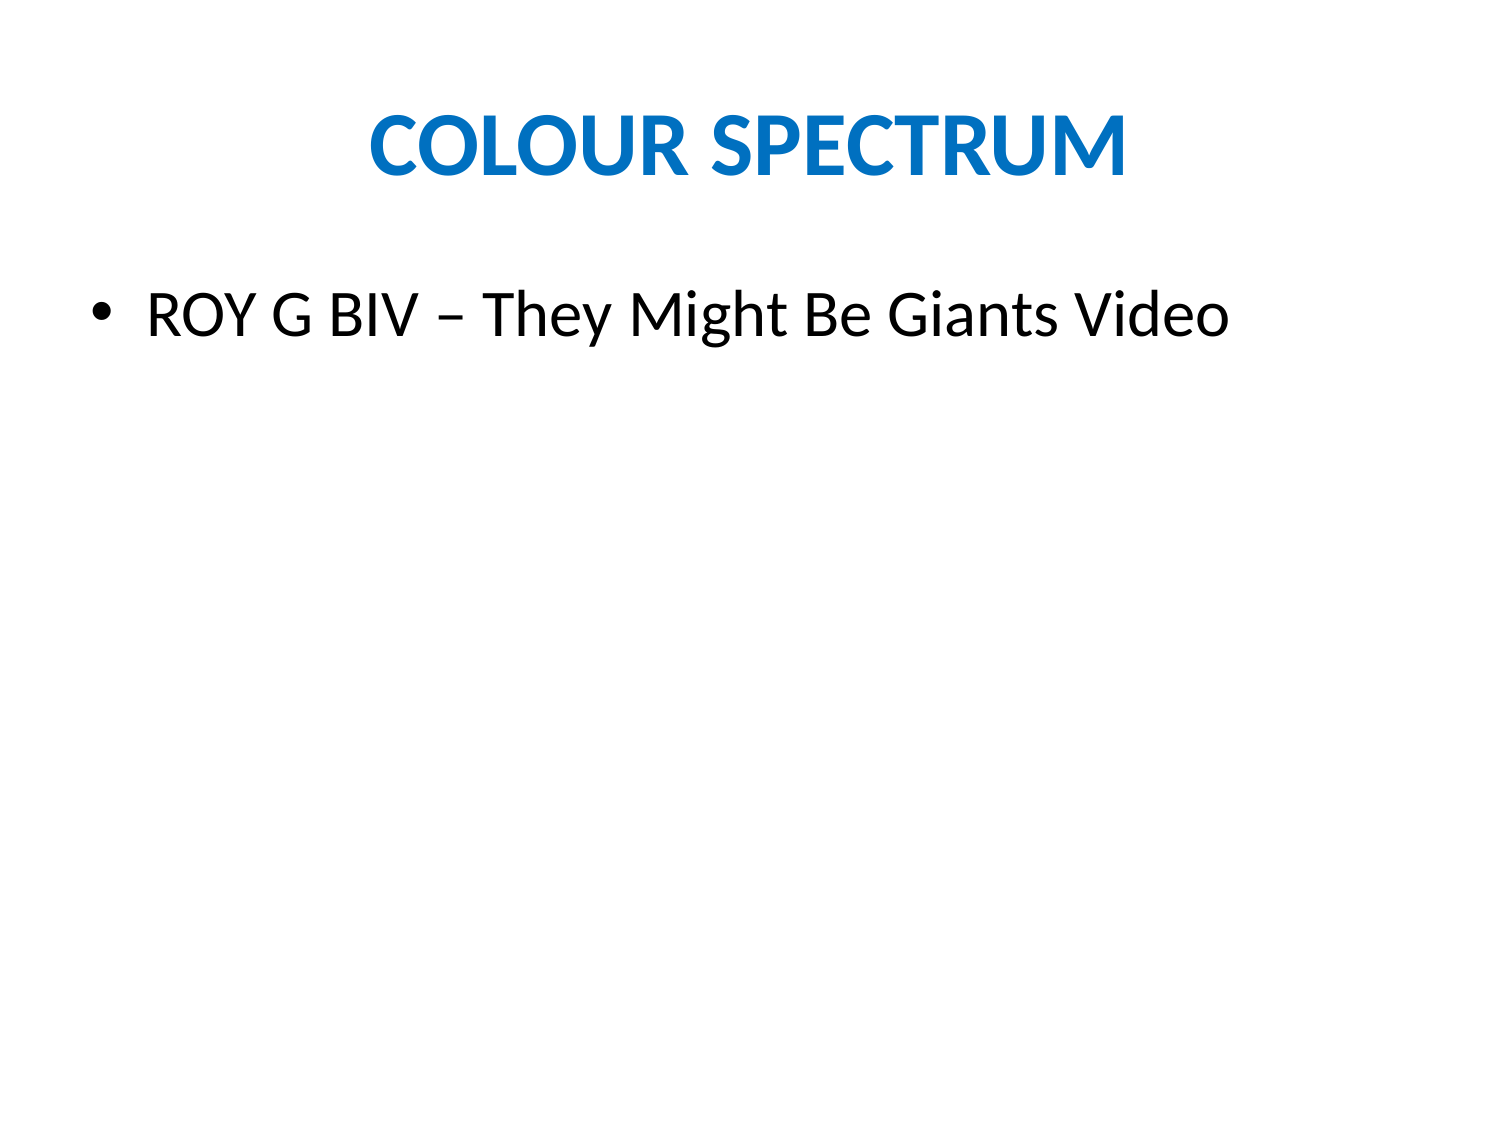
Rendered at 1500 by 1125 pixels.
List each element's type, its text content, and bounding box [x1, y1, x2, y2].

title COLOUR SPECTRUM [75, 45, 1425, 233]
list ROY G BIV – They Might Be Giants Video [75, 262, 1425, 1005]
